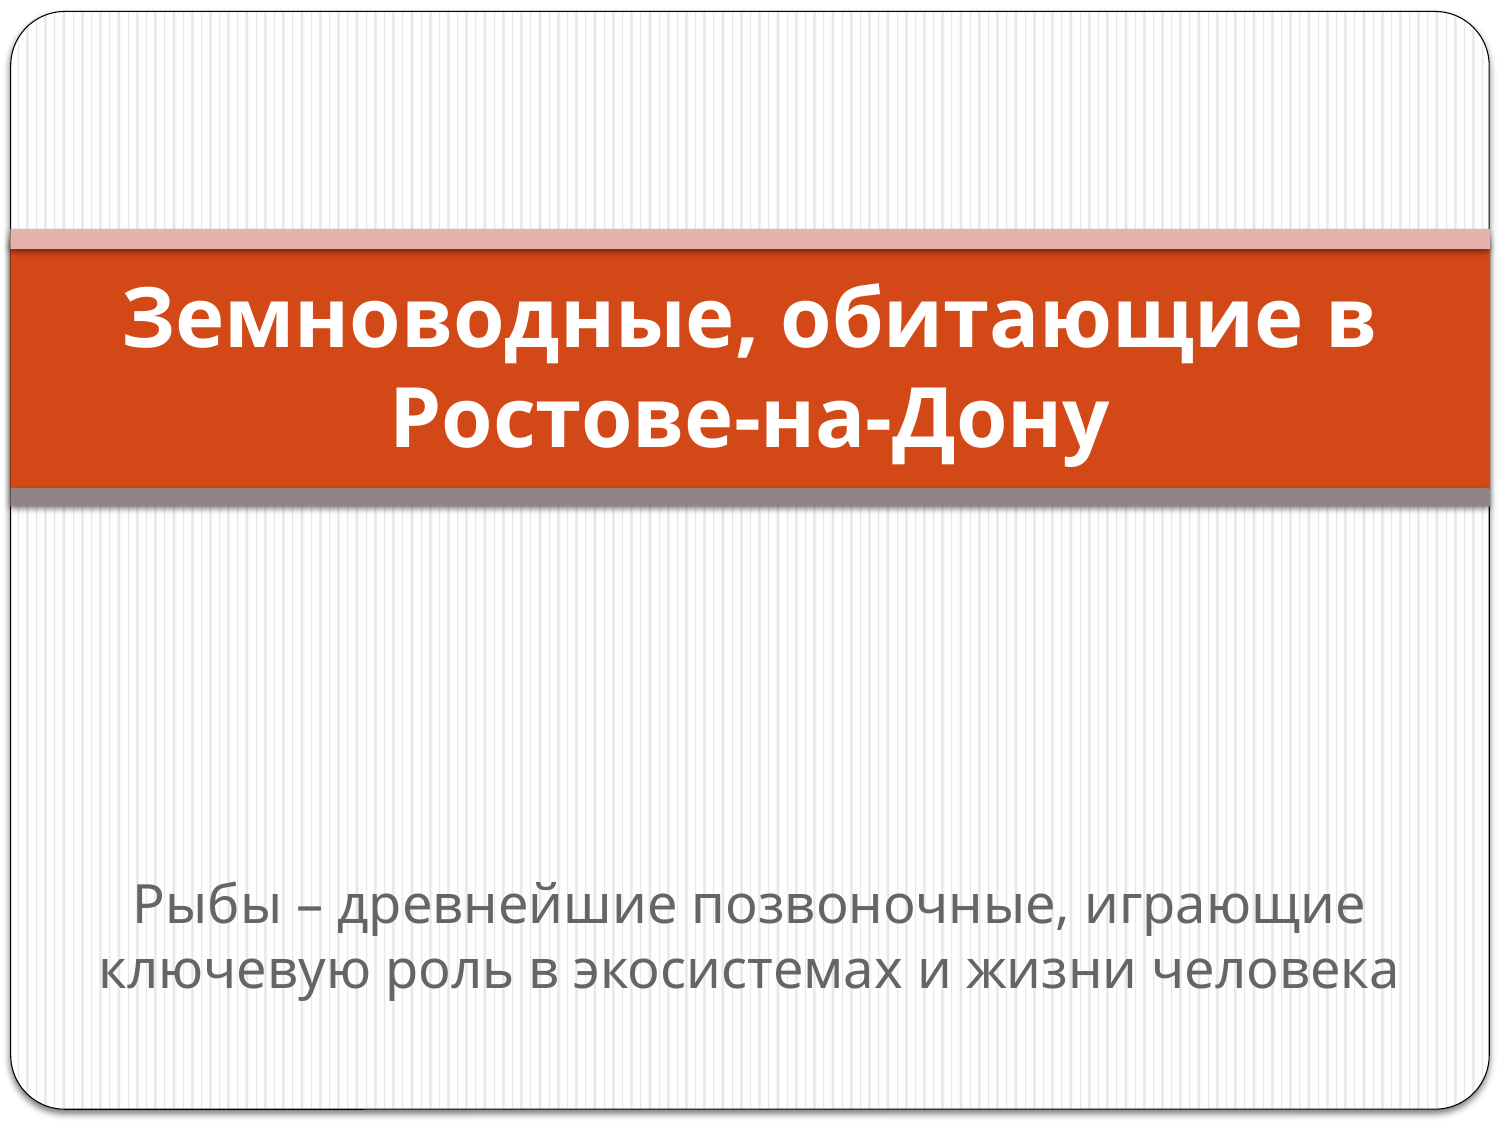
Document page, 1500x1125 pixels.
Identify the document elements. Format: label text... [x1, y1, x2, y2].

title Земноводные, обитающие в Ростове-на-Дону [0, 208, 1500, 528]
subtitle Рыбы – древнейшие позвоночные, играющие ключевую роль в экосистемах и жизни человека [0, 862, 1500, 1125]
